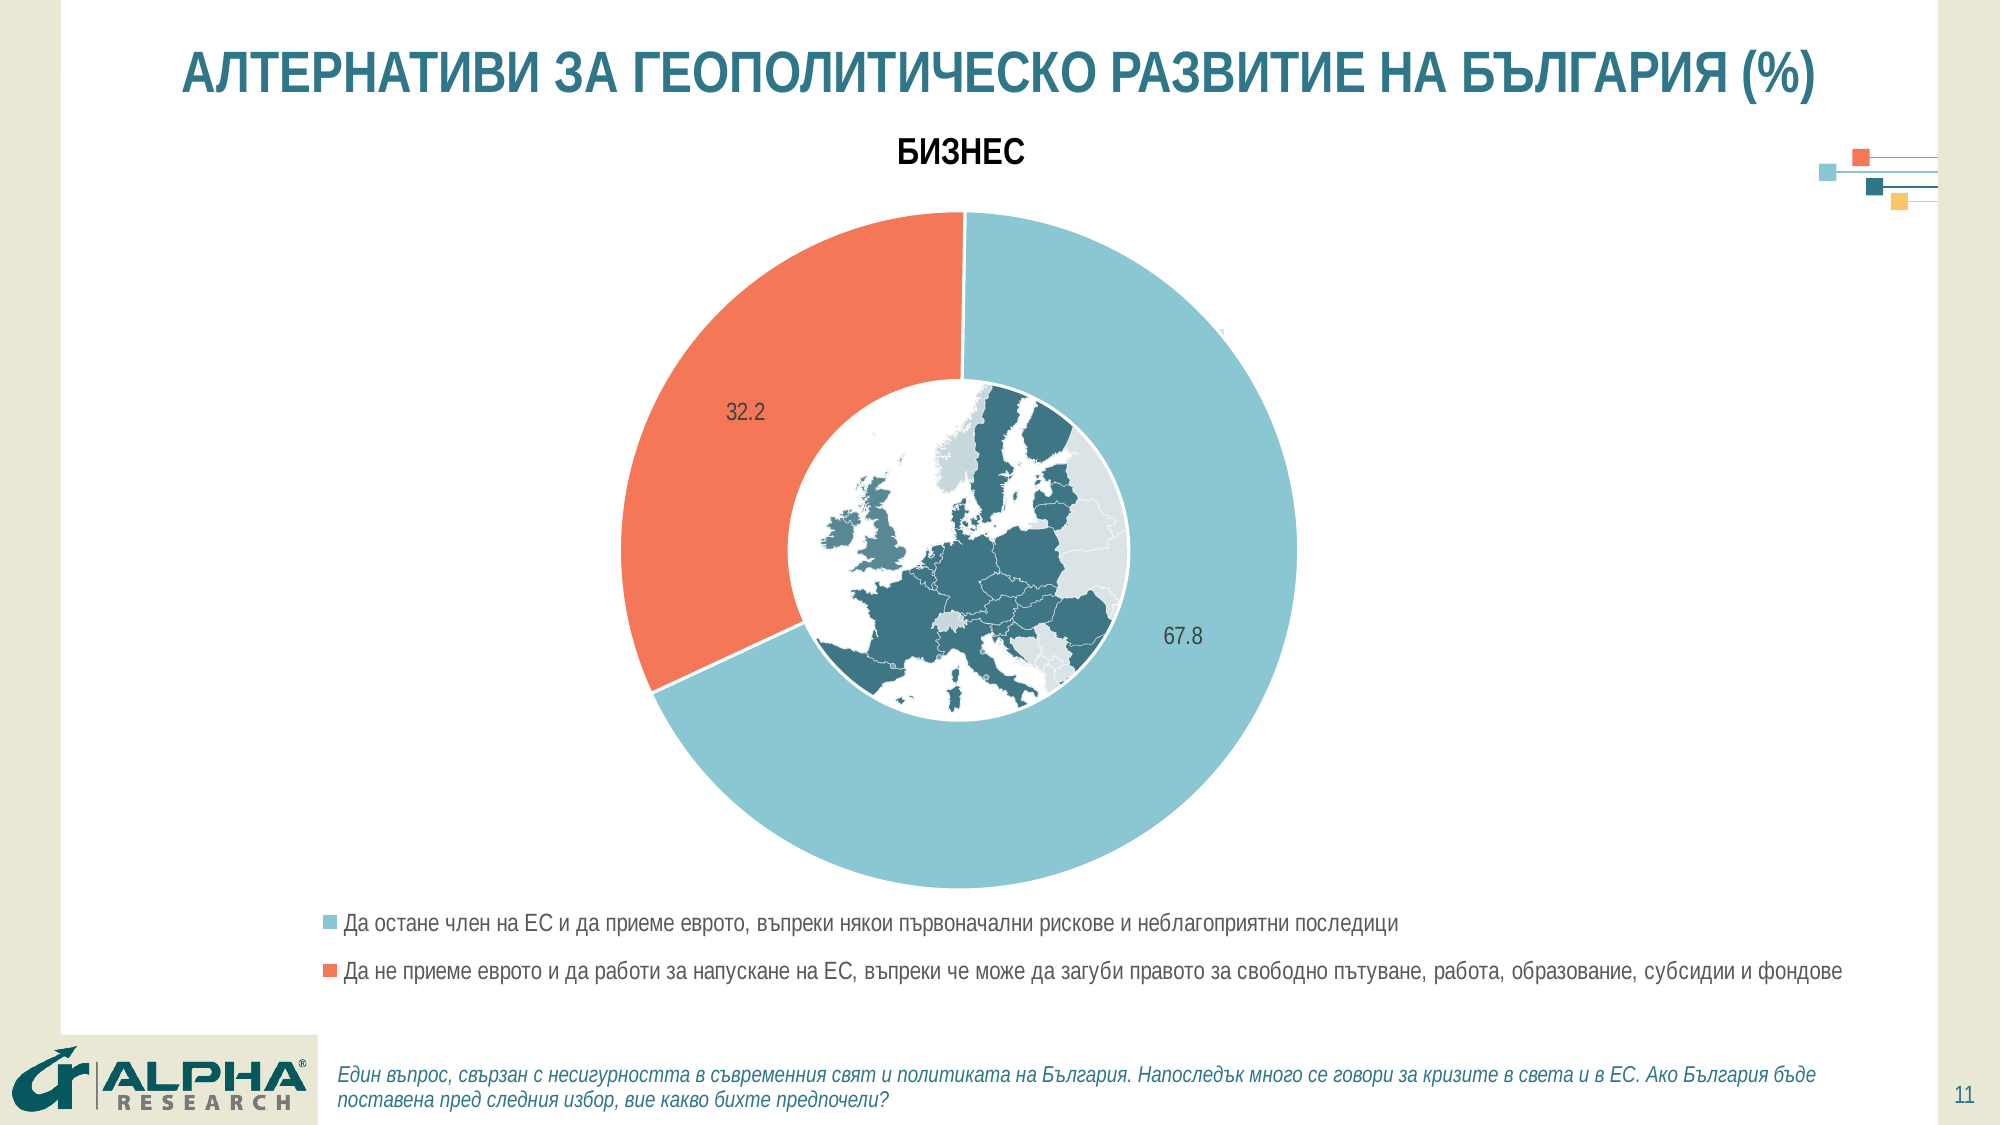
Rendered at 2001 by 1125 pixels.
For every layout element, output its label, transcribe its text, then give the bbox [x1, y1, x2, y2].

chart [75, 189, 1881, 1005]
list Един въпрос, свързан с несигурността в съвременния свят и политиката на България. Напоследък много се говори за кризите в света и в ЕС. Ако България бъде поставена пред следния избор, вие какво бихте предпочели? [322, 1055, 1891, 1121]
text_box БИЗНЕС [652, 119, 1270, 180]
title АЛТЕРНАТИВИ ЗА ГЕОПОЛИТИЧЕСКО РАЗВИТИЕ НА БЪЛГАРИЯ (%) [75, 12, 1924, 135]
picture [12, 1046, 307, 1112]
slide_number 11 [1923, 1063, 1991, 1124]
